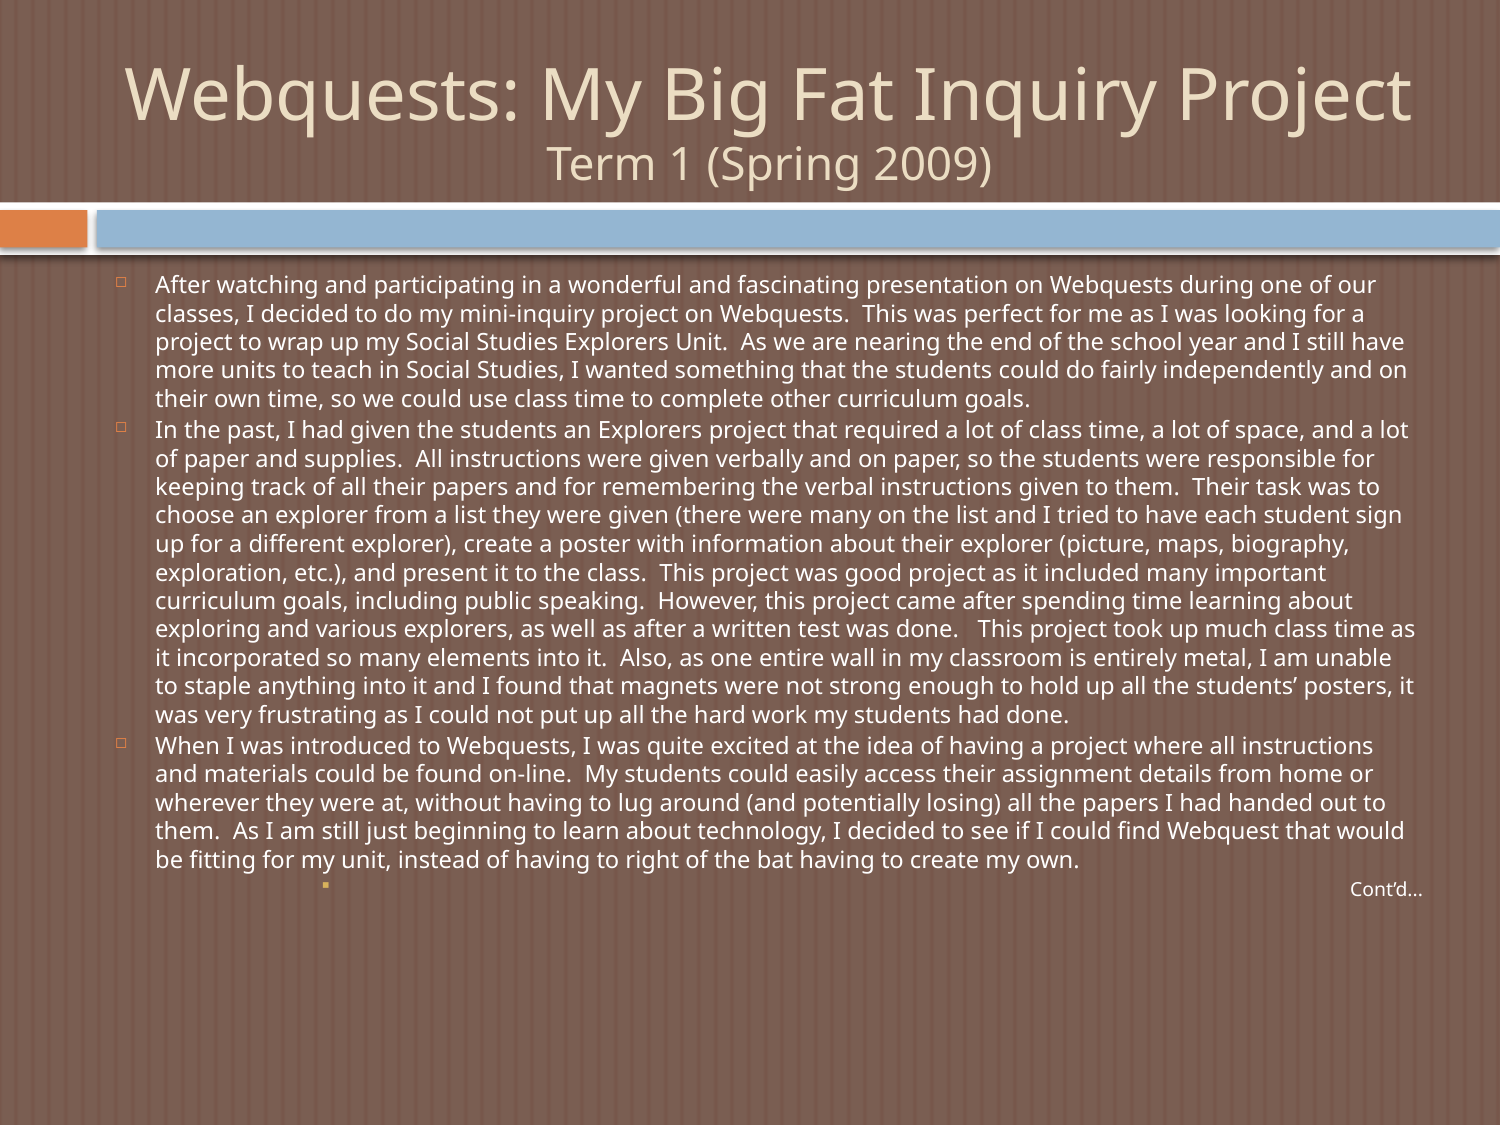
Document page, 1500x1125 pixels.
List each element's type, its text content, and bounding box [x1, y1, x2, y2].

list After watching and participating in a wonderful and fascinating presentation on Webquests during one of our classes, I decided to do my mini-inquiry project on Webquests. This was perfect for me as I was looking for a project to wrap up my Social Studies Explorers Unit. As we are nearing the end of the school year and I still have more units to teach in Social Studies, I wanted something that the students could do fairly independently and on their own time, so we could use class time to complete other curriculum goals. In the past, I had given the students an Explorers project that required a lot of class time, a lot of space, and a lot of paper and supplies. All instructions were given verbally and on paper, so the students were responsible for keeping track of all their papers and for remembering the verbal instructions given to them. Their task was to choose an explorer from a list they were given (there were many on the list and I tried to have each student sign up for a different explorer), create a poster with information about their explorer (picture, maps, biography, exploration, etc.), and present it to the class. This project was good project as it included many important curriculum goals, including public speaking. However, this project came after spending time learning about exploring and various explorers, as well as after a written test was done. This project took up much class time as it incorporated so many elements into it. Also, as one entire wall in my classroom is entirely metal, I am unable to staple anything into it and I found that magnets were not strong enough to hold up all the students’ posters, it was very frustrating as I could not put up all the hard work my students had done. When I was introduced to Webquests, I was quite excited at the idea of having a project where all instructions and materials could be found on-line. My students could easily access their assignment details from home or wherever they were at, without having to lug around (and potentially losing) all the papers I had handed out to them. As I am still just beginning to learn about technology, I decided to see if I could find Webquest that would be fitting for my unit, instead of having to right of the bat having to create my own. Cont’d... [100, 262, 1438, 1000]
title Webquests: My Big Fat Inquiry Project Term 1 (Spring 2009) [100, 37, 1438, 200]
